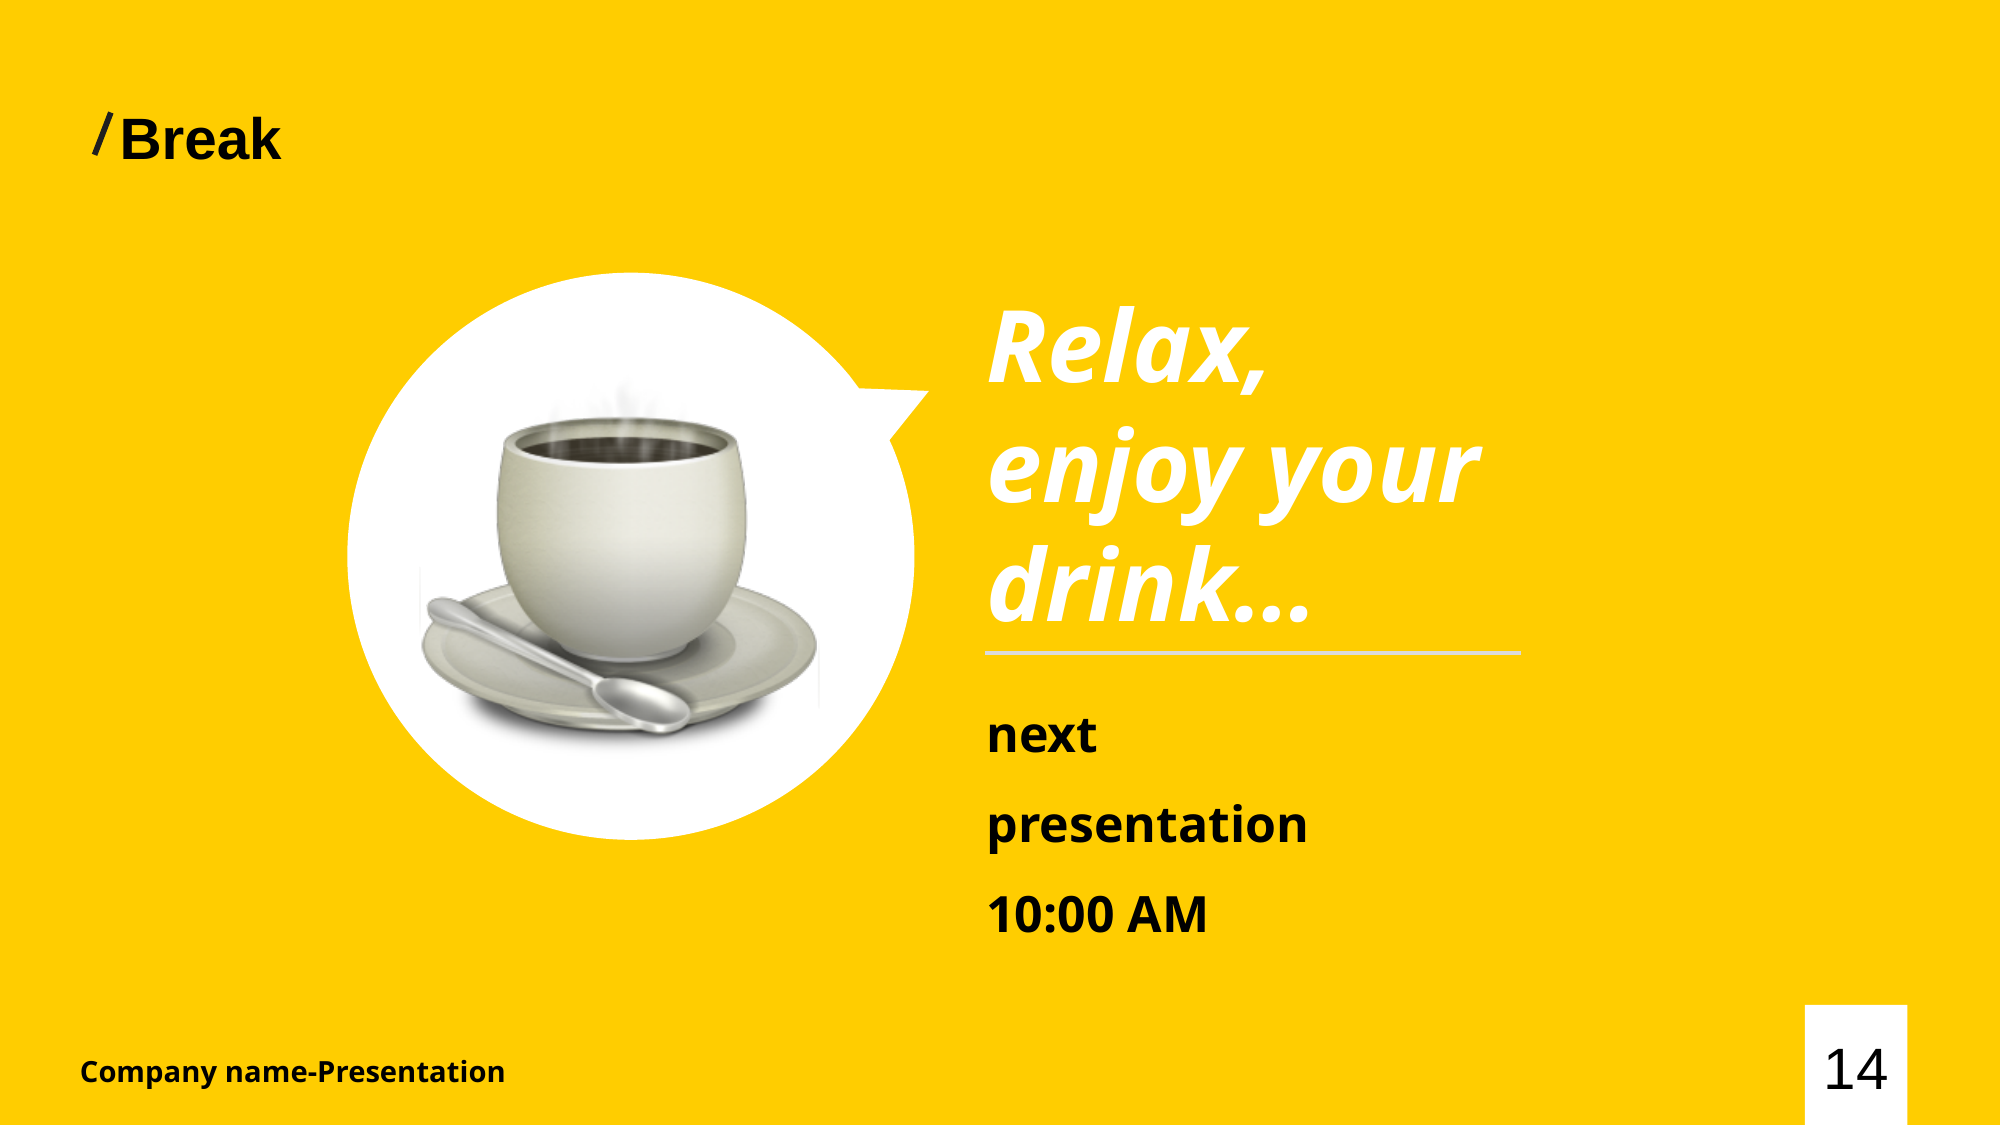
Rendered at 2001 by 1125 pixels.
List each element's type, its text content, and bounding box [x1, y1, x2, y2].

text_box [346, 271, 932, 769]
text_box [444, 771, 818, 841]
text_box Break [104, 93, 971, 179]
text_box Relax, enjoy your drink… [971, 274, 1582, 650]
text_box 14 [1804, 1004, 1908, 1125]
text_box next presentation 10:00 AM [971, 664, 1428, 950]
text_box Company name-Presentation [64, 1045, 532, 1096]
picture [419, 370, 820, 771]
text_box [94, 112, 111, 155]
